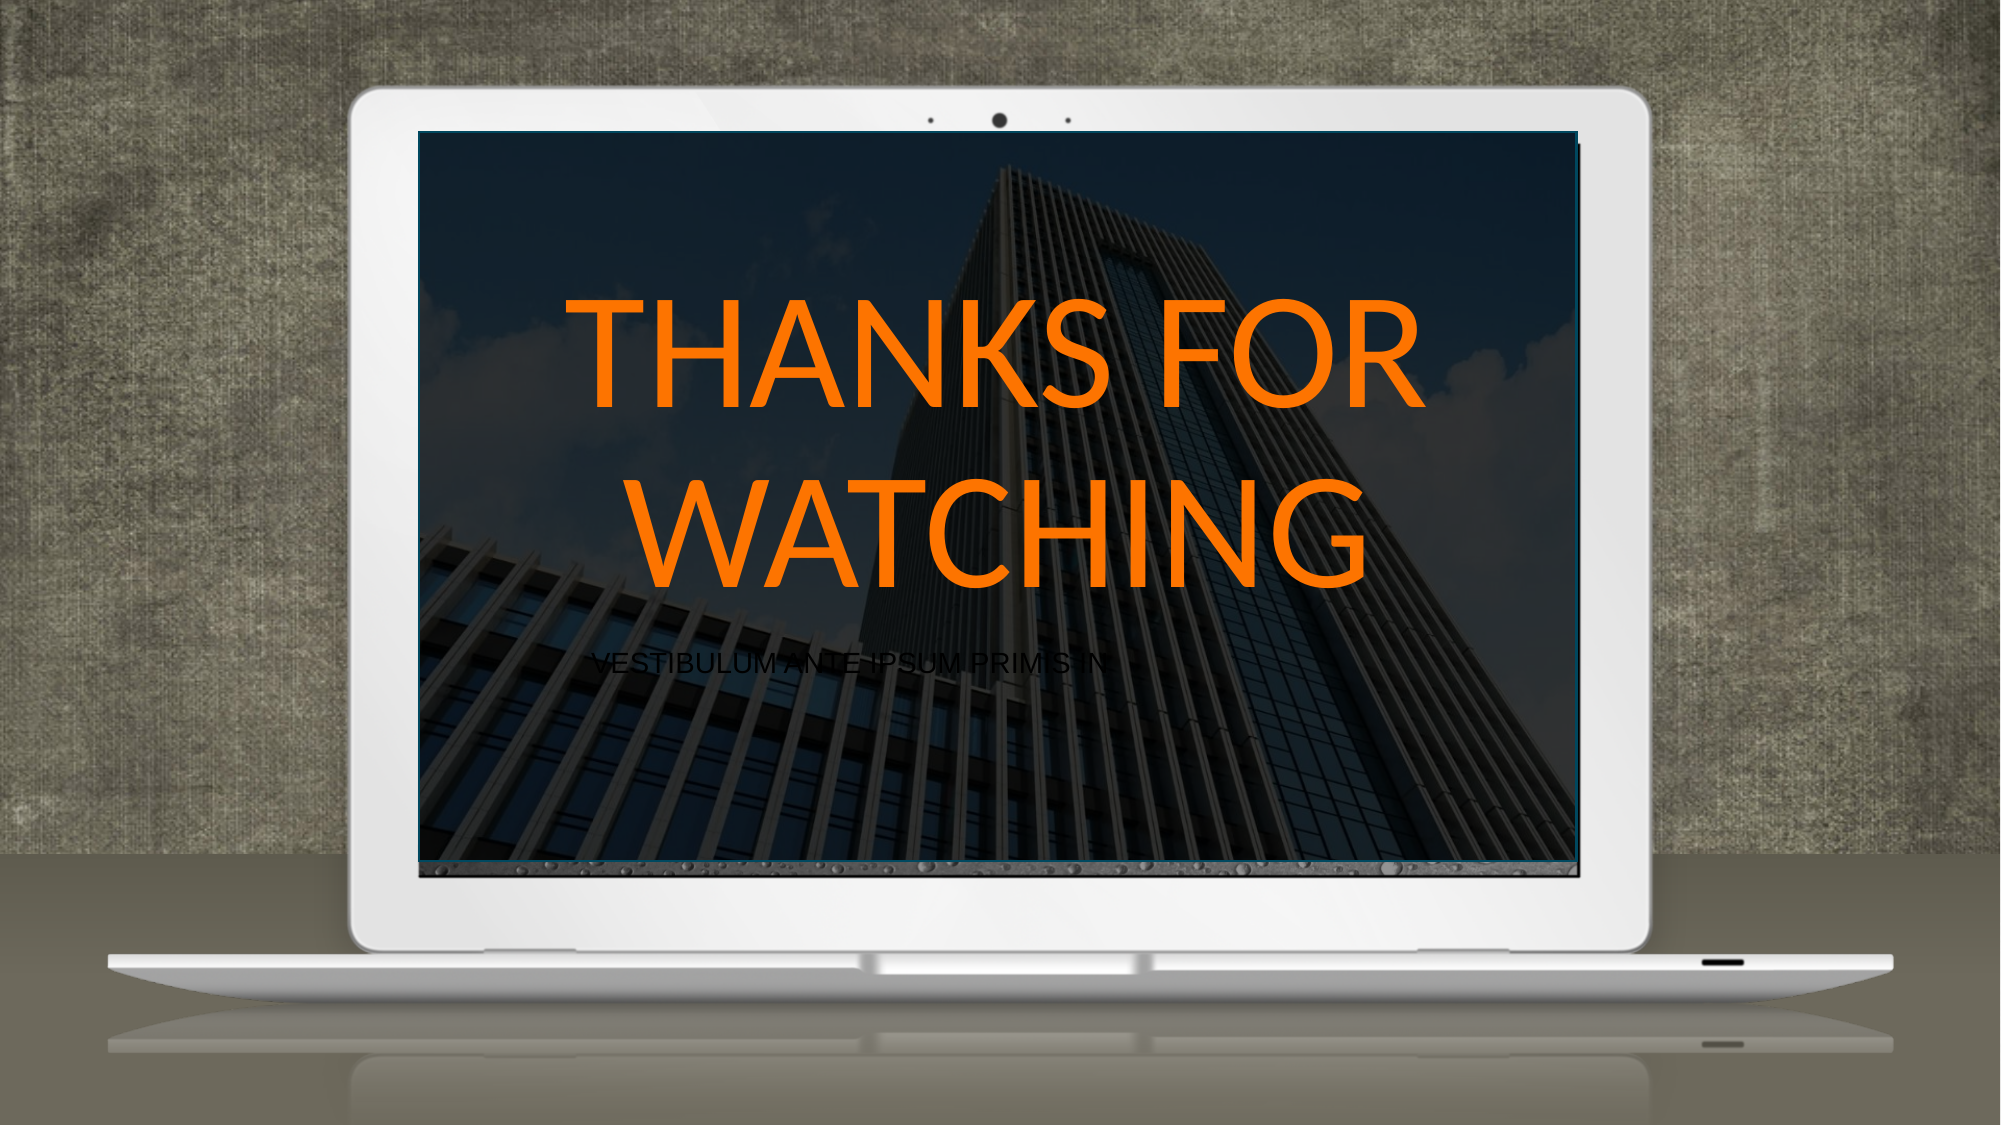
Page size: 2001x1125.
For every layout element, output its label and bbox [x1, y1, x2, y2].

text_box [0, 0, 2000, 1125]
